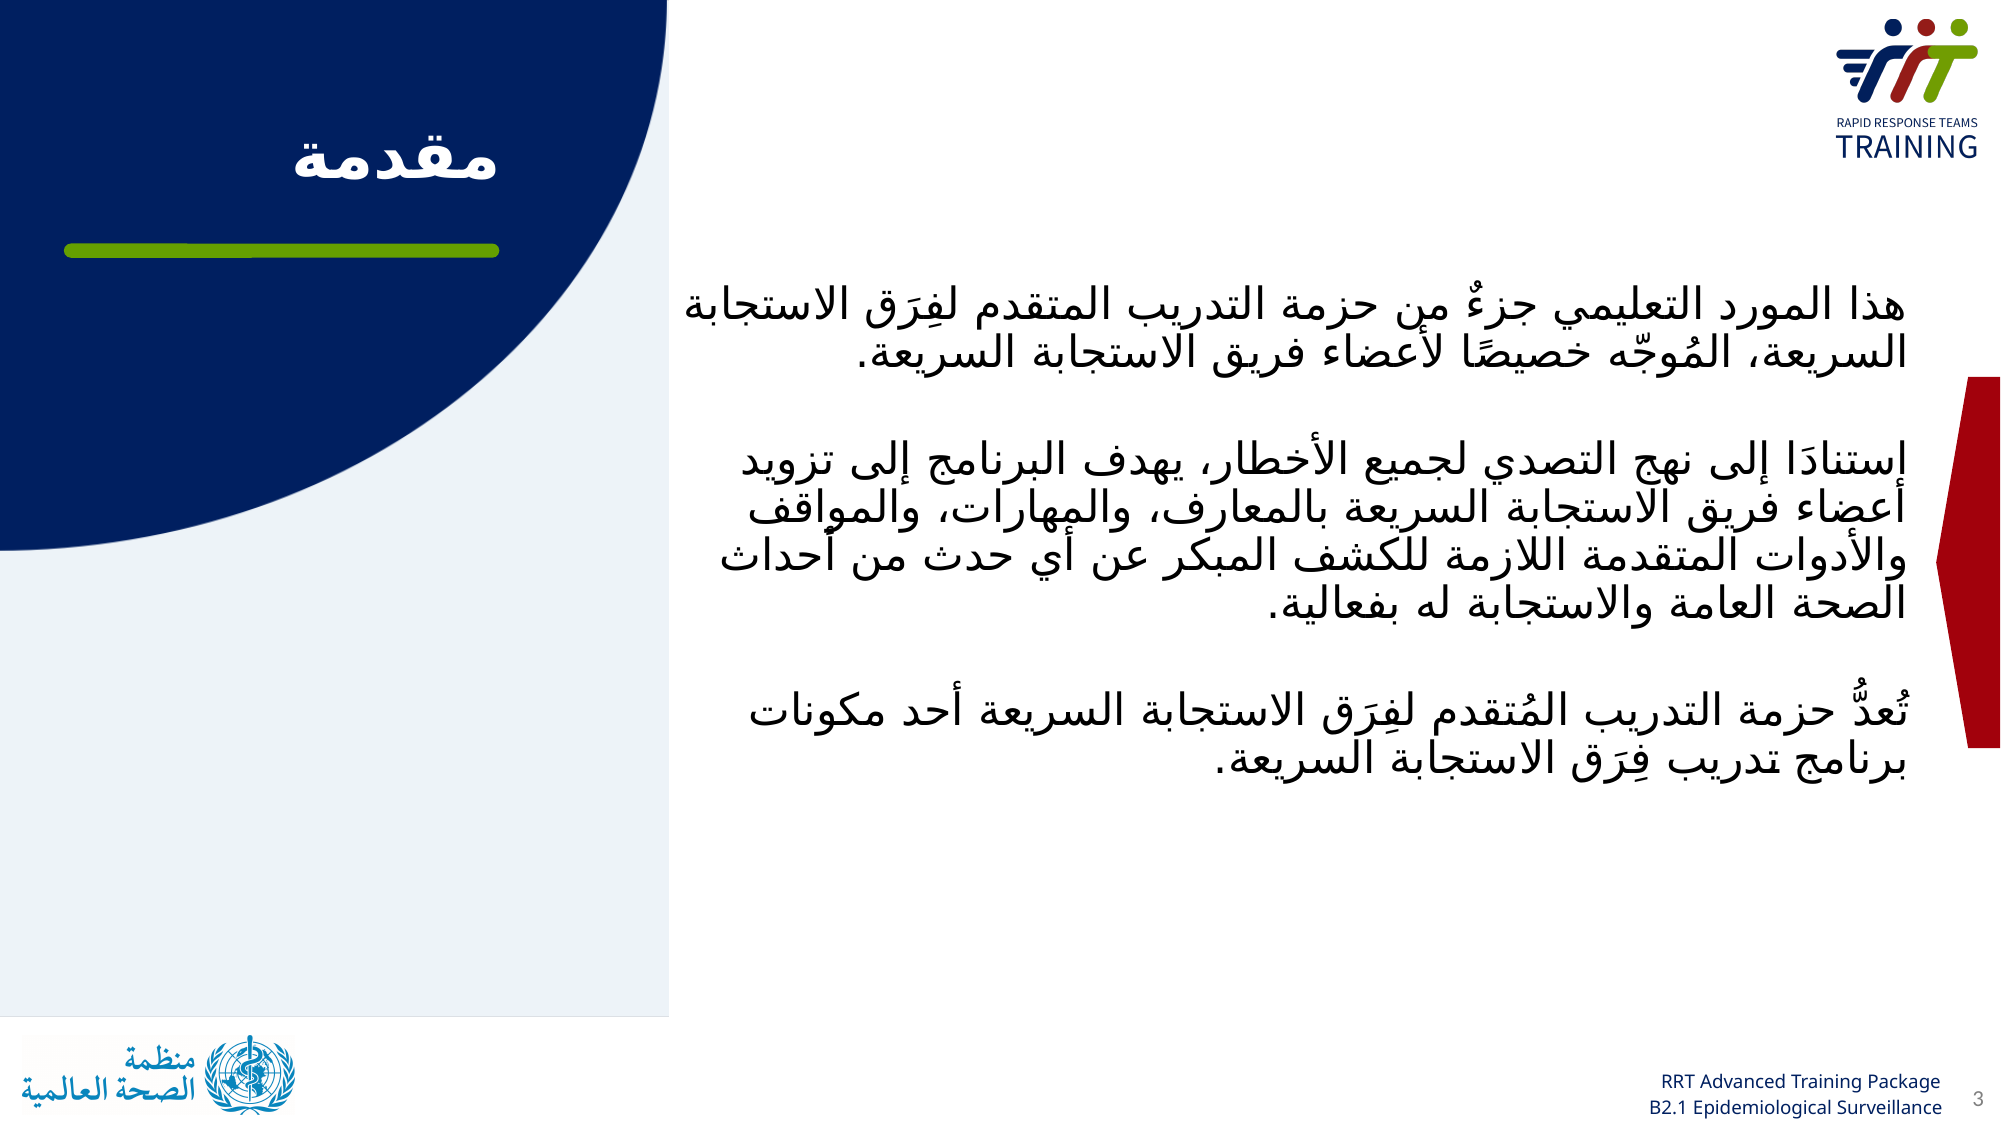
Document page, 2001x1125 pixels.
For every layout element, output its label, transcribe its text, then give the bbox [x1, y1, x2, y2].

picture [252, 1050, 258, 1059]
picture [0, 0, 669, 1018]
picture [22, 1035, 295, 1115]
list هذا المورد التعليمي جزءٌ من حزمة التدريب المتقدم لفِرَق الاستجابة السريعة، المُوجّه خصيصًا لأعضاء فريق الاستجابة السريعة. استنادَا إلى نهج التصدي لجميع الأخطار، يهدف البرنامج إلى تزويد أعضاء فريق الاستجابة السريعة بالمعارف، والمهارات، والمواقف والأدوات المتقدمة اللازمة للكشف المبكر عن أي حدث من أحداث الصحة العامة والاستجابة له بفعالية. تُعدُّ حزمة التدريب المُتقدم لفِرَق الاستجابة السريعة أحد مكونات برنامج تدريب فِرَق الاستجابة السريعة. [673, 280, 1910, 832]
title مقدمة [97, 120, 502, 360]
picture [1835, 19, 1978, 167]
